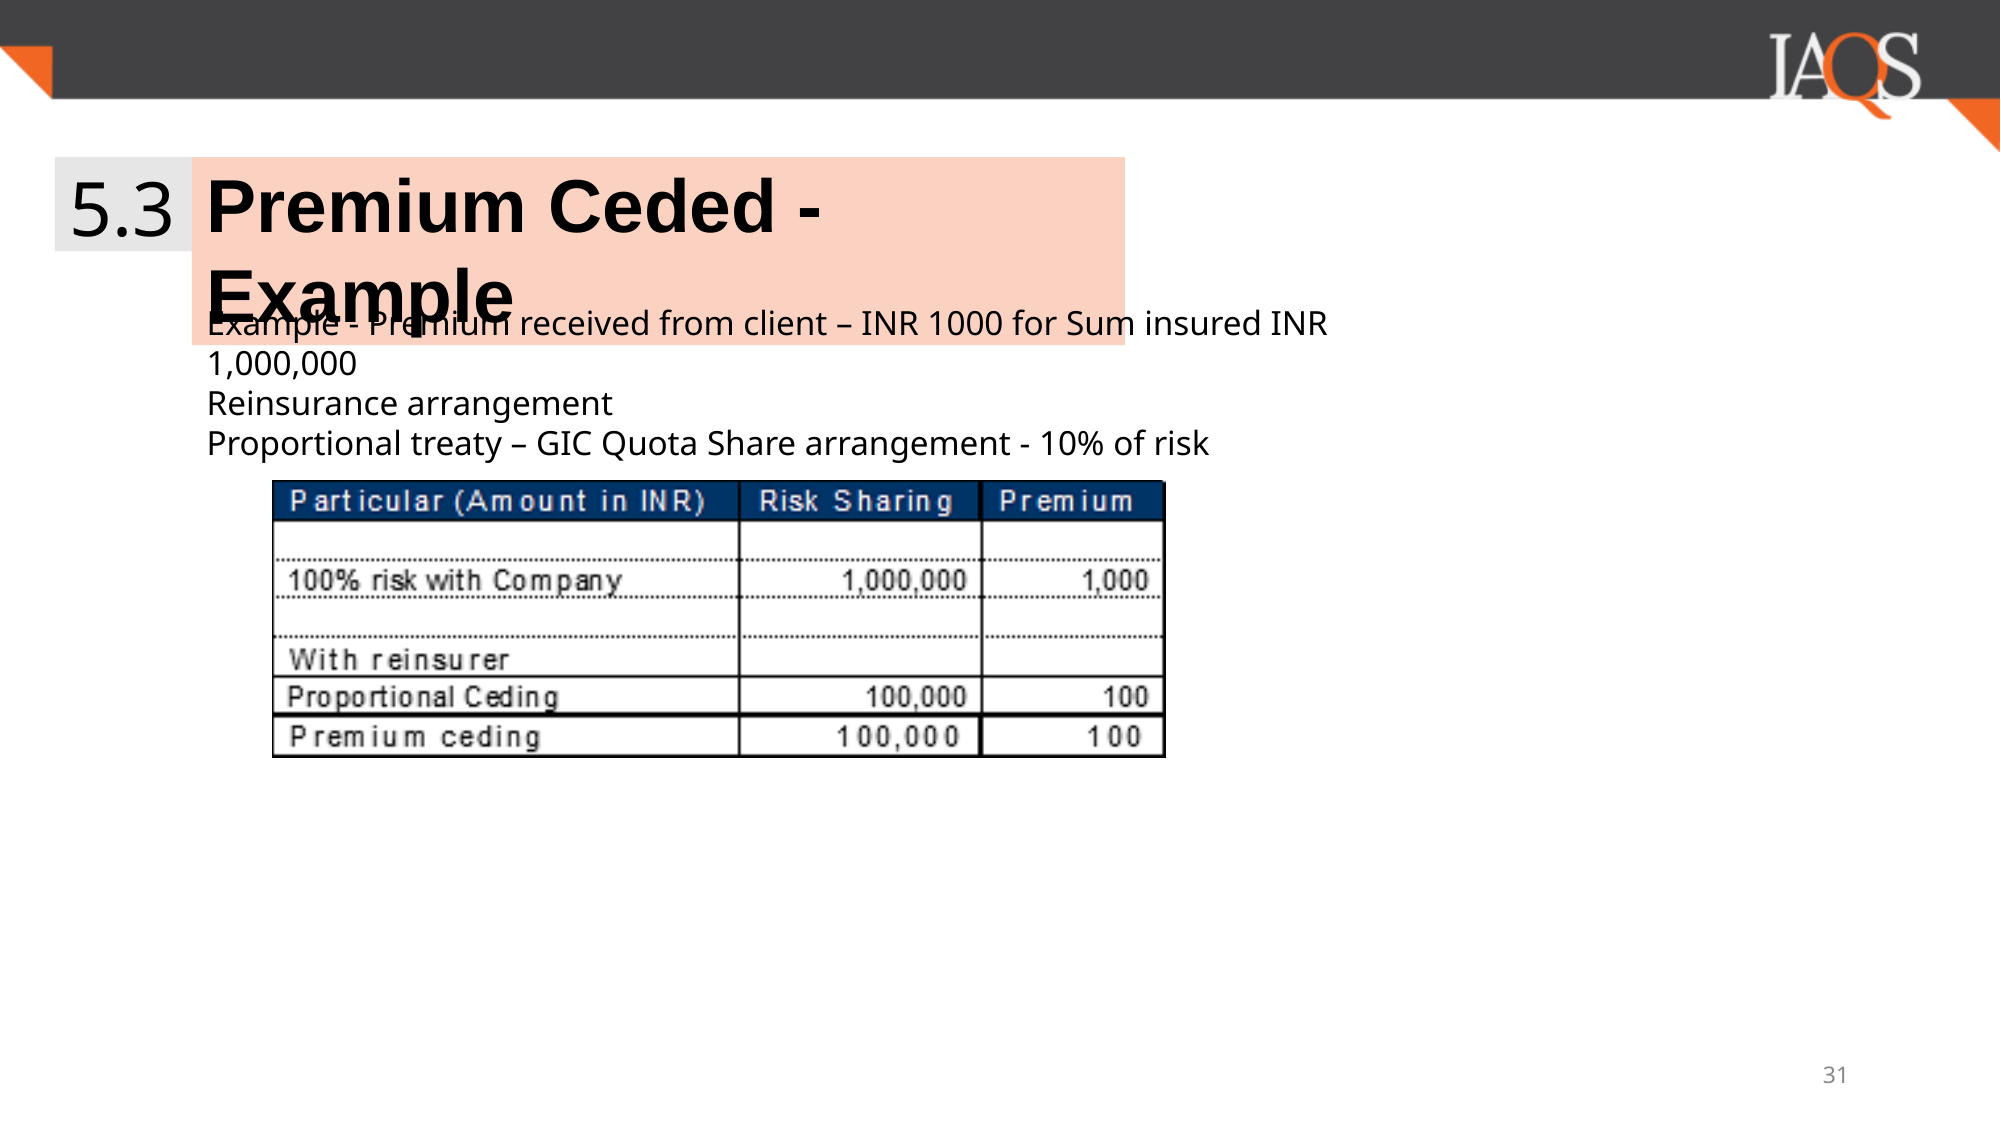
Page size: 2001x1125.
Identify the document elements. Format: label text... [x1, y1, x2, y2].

text_box Example - Premium received from client – INR 1000 for Sum insured INR 1,000,000 Reinsurance arrangement Proportional treaty – GIC Quota Share arrangement - 10% of risk [204, 299, 1428, 462]
title Premium Ceded - Example [191, 157, 1125, 346]
picture [0, 0, 2000, 152]
picture [271, 480, 1167, 758]
slide_number ‹#› [1820, 1057, 1857, 1125]
text_box 5.3 [54, 156, 192, 252]
